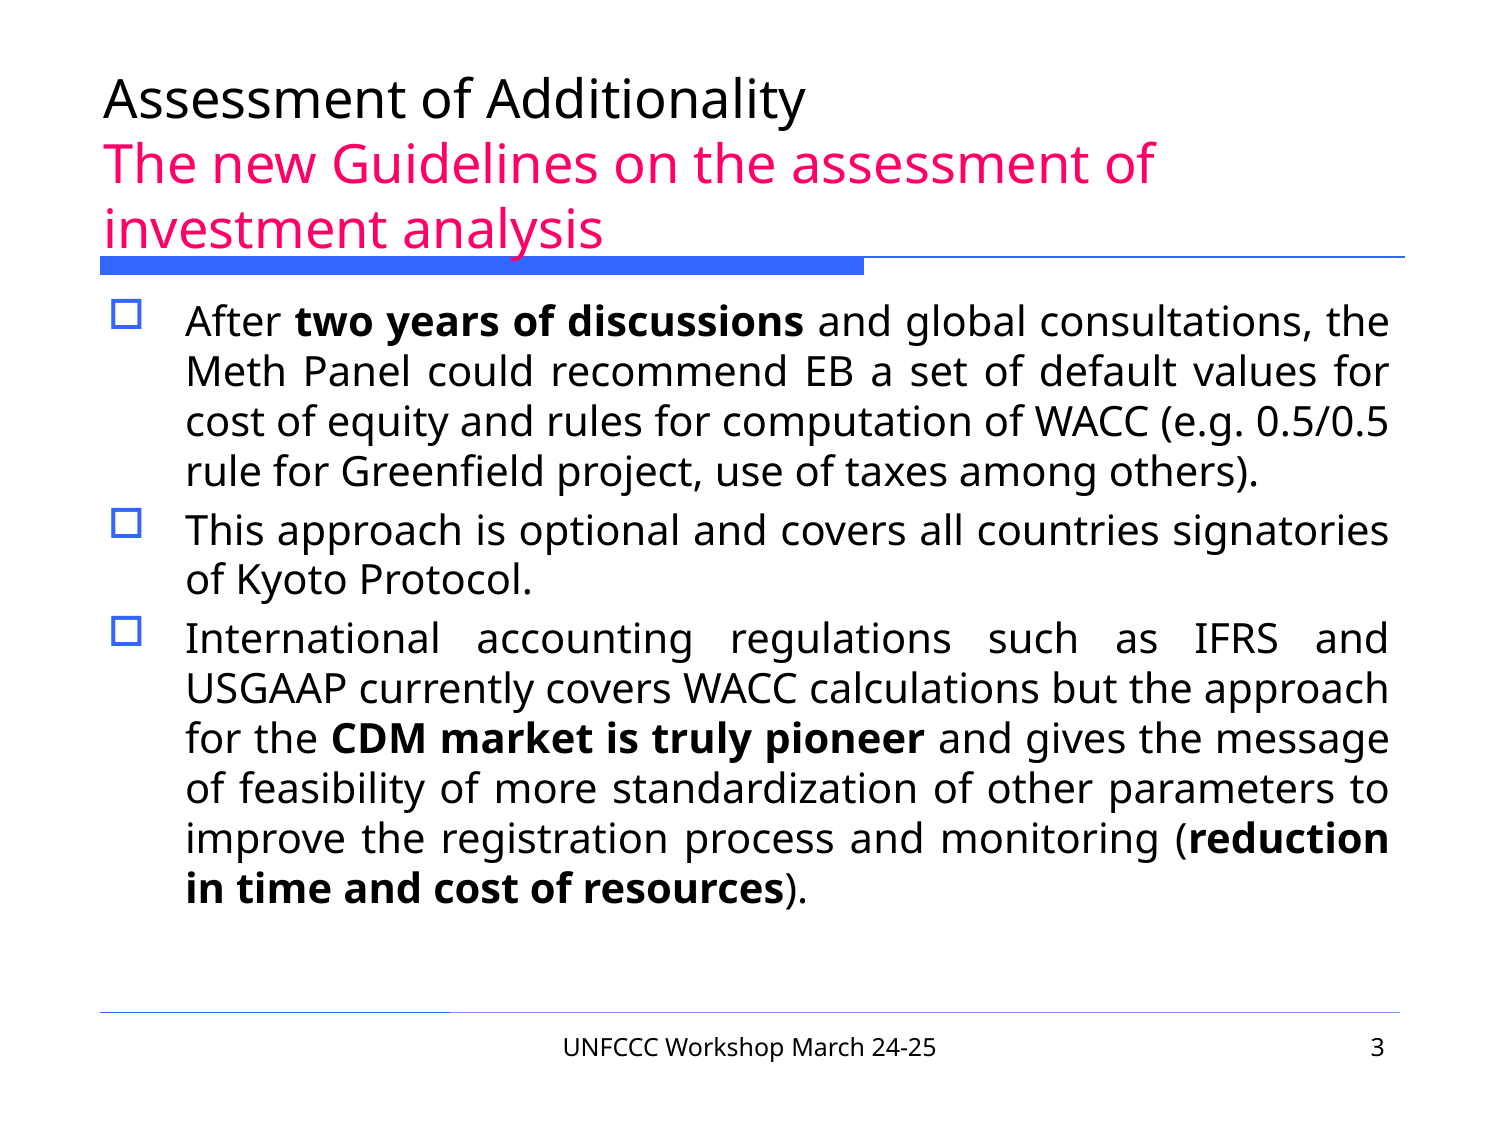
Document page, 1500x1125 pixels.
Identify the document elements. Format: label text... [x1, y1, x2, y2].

footer UNFCCC Workshop March 24-25 [512, 1024, 988, 1103]
title Assessment of Additionality The new Guidelines on the assessment of investment analysis [88, 83, 1402, 268]
list After two years of discussions and global consultations, the Meth Panel could recommend EB a set of default values for cost of equity and rules for computation of WACC (e.g. 0.5/0.5 rule for Greenfield project, use of taxes among others). This approach is optional and covers all countries signatories of Kyoto Protocol. International accounting regulations such as IFRS and USGAAP currently covers WACC calculations but the approach for the CDM market is truly pioneer and gives the message of feasibility of more standardization of other parameters to improve the registration process and monitoring (reduction in time and cost of resources). [92, 287, 1406, 988]
slide_number 3 [1074, 1024, 1401, 1103]
